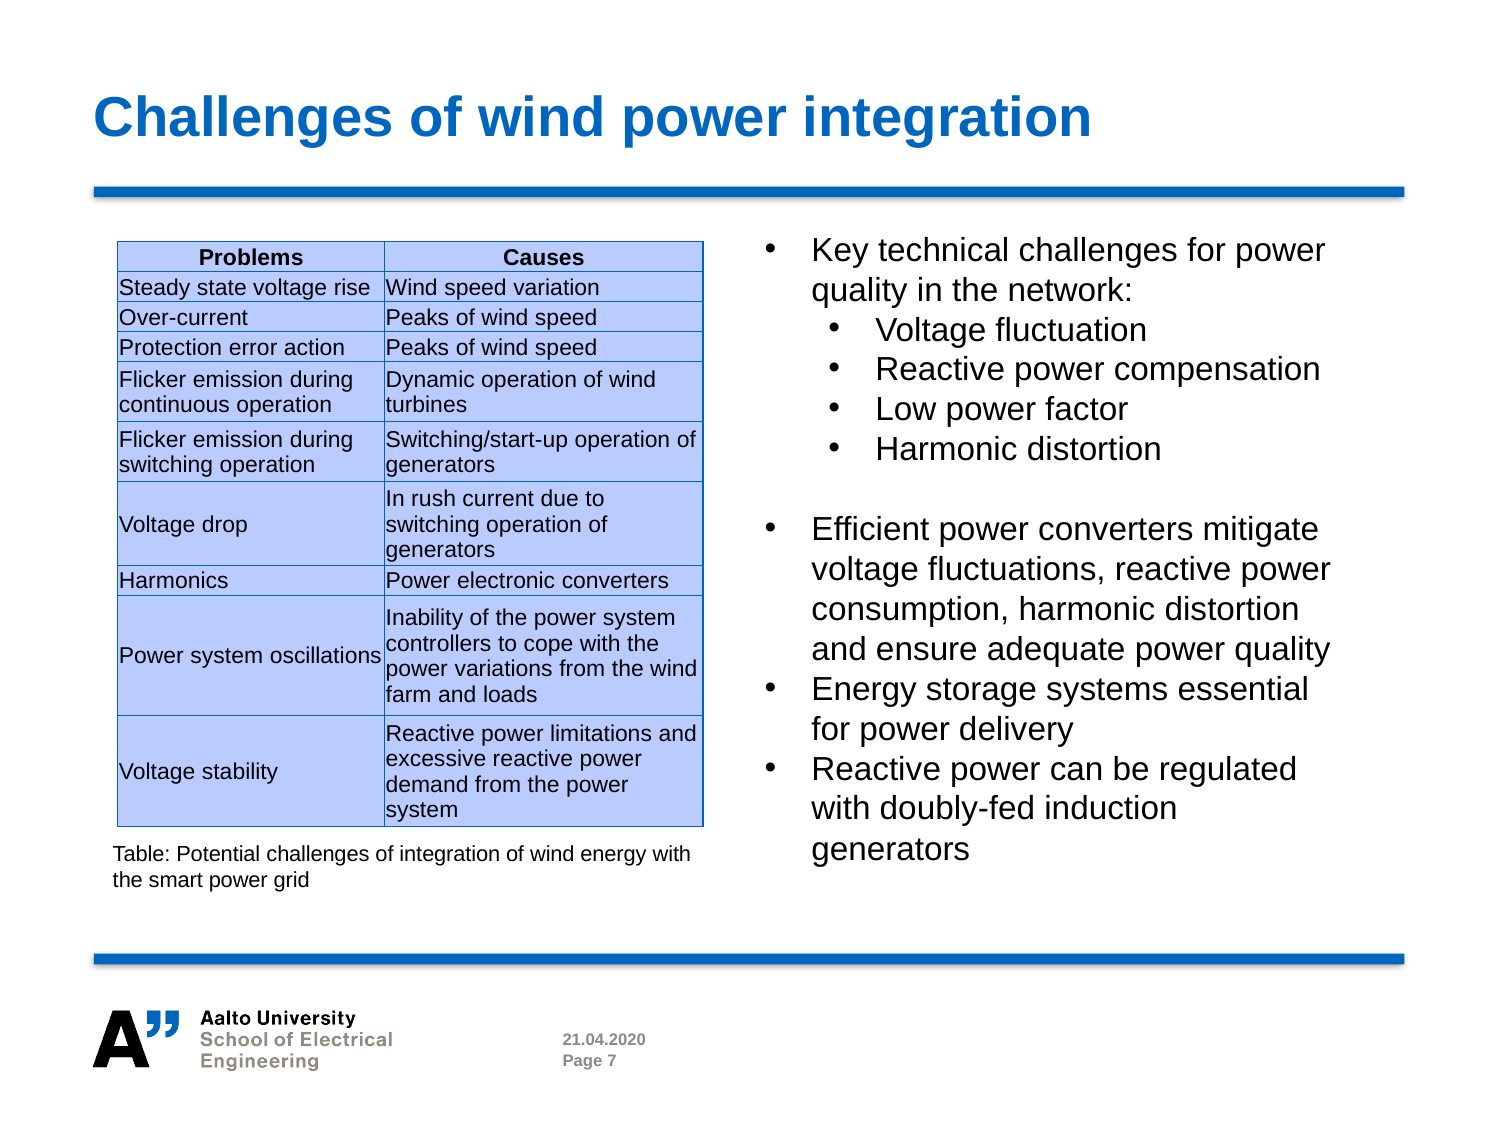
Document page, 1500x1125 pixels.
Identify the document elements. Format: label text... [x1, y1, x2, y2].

table_cell Dynamic operation of wind turbines [385, 362, 702, 421]
table_cell Voltage drop [118, 482, 384, 565]
slide_number Page 7 [562, 1050, 816, 1071]
table_cell Peaks of wind speed [385, 332, 702, 361]
table_cell Wind speed variation [385, 272, 702, 301]
table_cell Over-current [118, 302, 384, 331]
table_cell In rush current due to switching operation of generators [385, 482, 702, 565]
text_box Key technical challenges for power quality in the network: Voltage fluctuation Reactive power compensation Low power factor Harmonic distortion Efficient power converters mitigate voltage fluctuations, reactive power consumption, harmonic distortion and ensure adequate power quality Energy storage systems essential for power delivery Reactive power can be regulated with doubly-fed induction generators [749, 220, 1360, 875]
table_cell Voltage stability [118, 716, 384, 826]
table_cell Inability of the power system controllers to cope with the power variations from the wind farm and loads [385, 596, 702, 715]
table_cell Steady state voltage rise [118, 272, 384, 301]
table_cell Power system oscillations [118, 596, 384, 715]
picture [35, 953, 449, 1125]
table_cell Protection error action [118, 332, 384, 361]
table_cell Peaks of wind speed [385, 302, 702, 331]
table_cell Harmonics [118, 566, 384, 595]
table_cell Power electronic converters [385, 566, 702, 595]
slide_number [562, 1029, 816, 1050]
table_cell Reactive power limitations and excessive reactive power demand from the power system [385, 716, 702, 826]
table_header Problems [118, 242, 384, 271]
table_cell Switching/start-up operation of generators [385, 422, 702, 481]
text_box Table: Potential challenges of integration of wind energy with the smart power grid [98, 831, 732, 899]
table_header Causes [385, 242, 702, 271]
table_cell Flicker emission during continuous operation [118, 362, 384, 421]
table_cell Flicker emission during switching operation [118, 422, 384, 481]
title Challenges of wind power integration [93, 80, 1369, 228]
